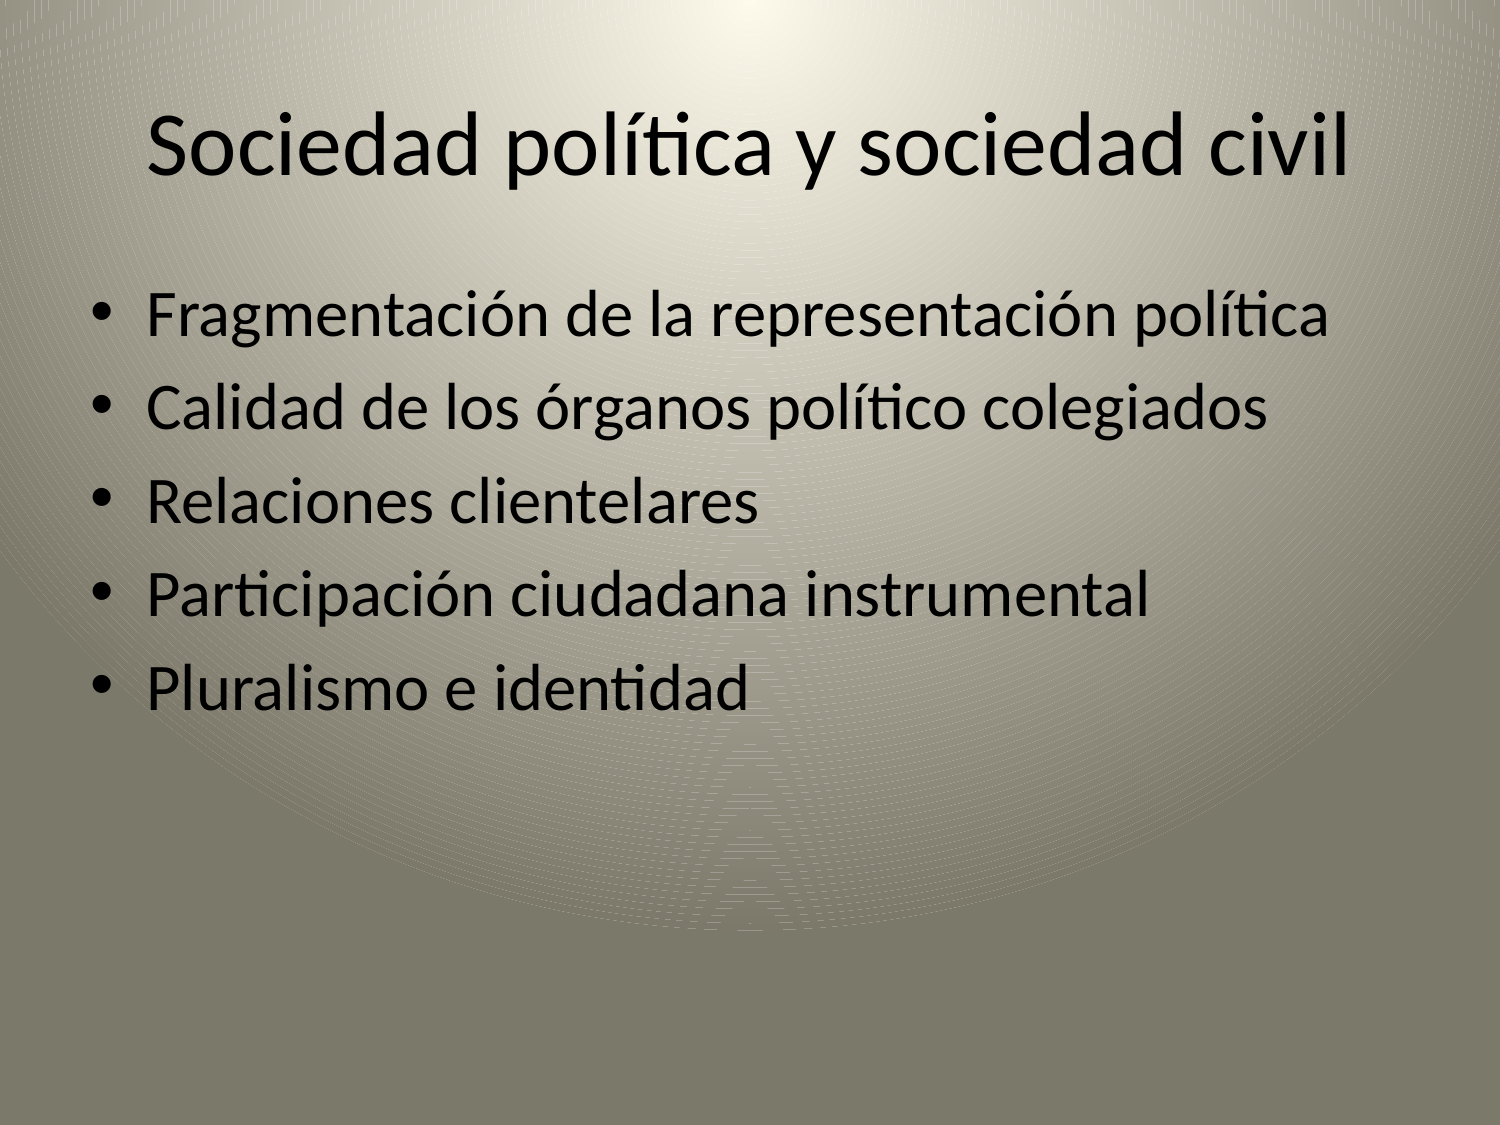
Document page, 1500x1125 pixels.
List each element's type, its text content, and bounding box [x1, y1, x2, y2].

list Fragmentación de la representación política Calidad de los órganos político colegiados Relaciones clientelares Participación ciudadana instrumental Pluralismo e identidad [75, 262, 1425, 1005]
title Sociedad política y sociedad civil [75, 45, 1425, 233]
